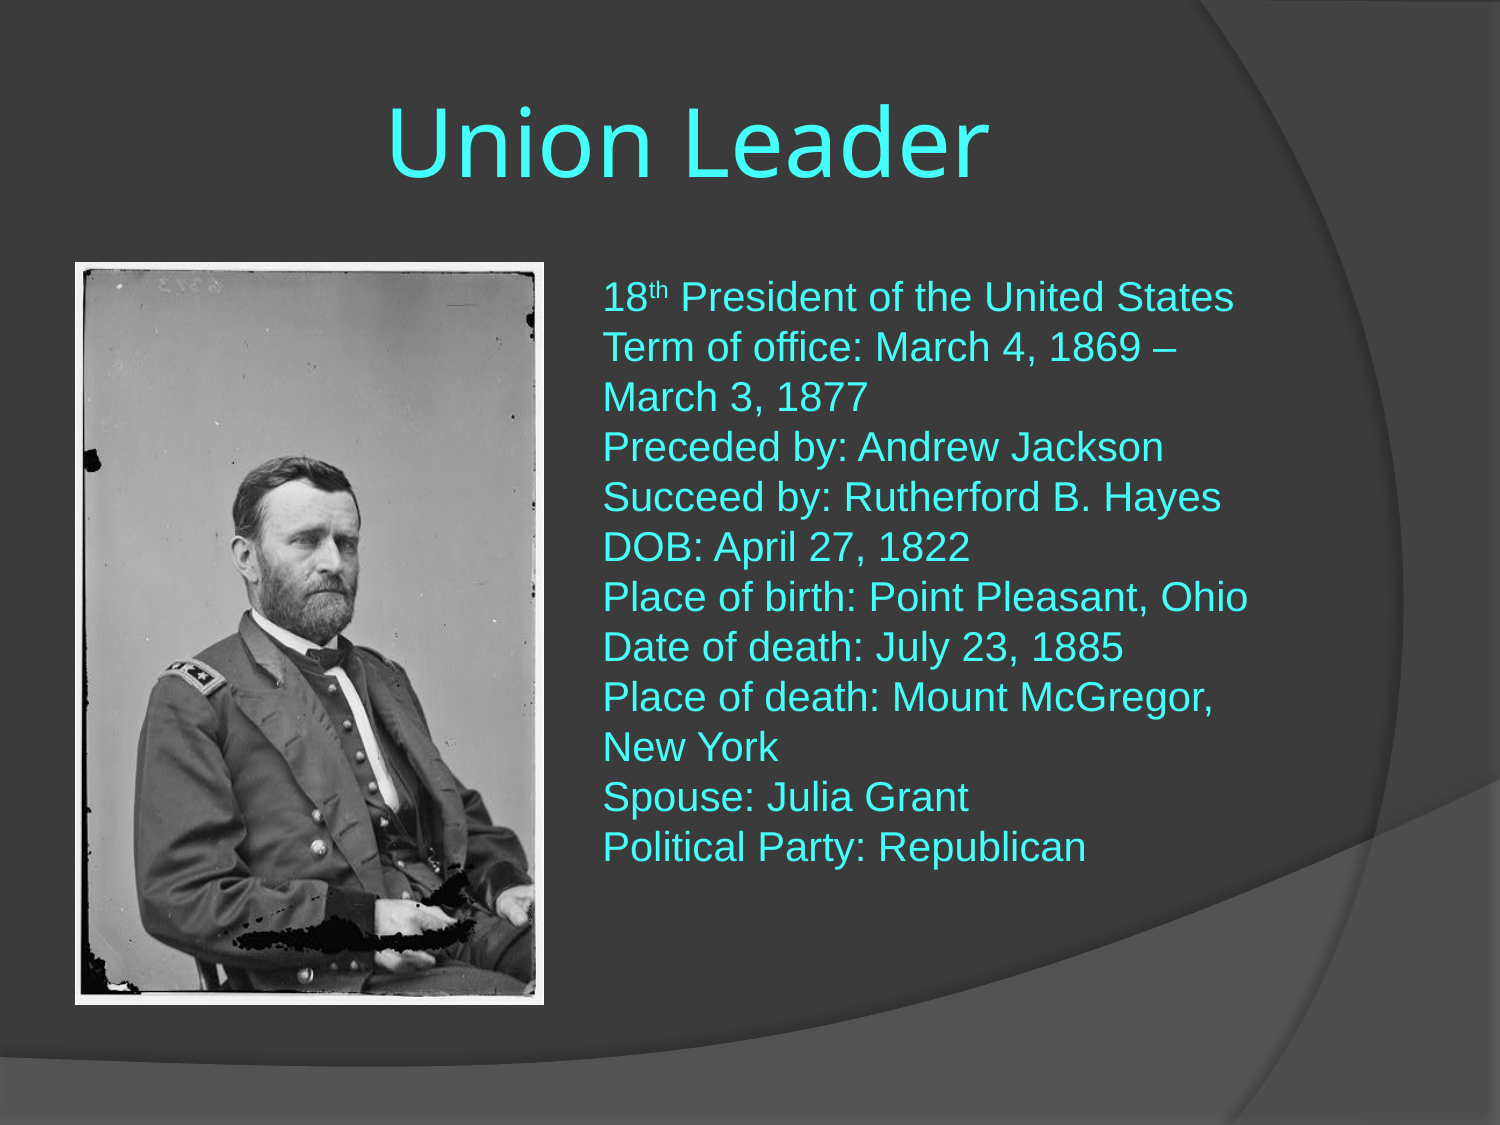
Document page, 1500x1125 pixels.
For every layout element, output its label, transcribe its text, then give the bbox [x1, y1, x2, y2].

text_box 18th President of the United States Term of office: March 4, 1869 – March 3, 1877 Preceded by: Andrew Jackson Succeed by: Rutherford B. Hayes DOB: April 27, 1822 Place of birth: Point Pleasant, Ohio Date of death: July 23, 1885 Place of death: Mount McGregor, New York Spouse: Julia Grant Political Party: Republican [587, 262, 1300, 878]
title Union Leader [75, 45, 1300, 233]
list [74, 262, 544, 1006]
